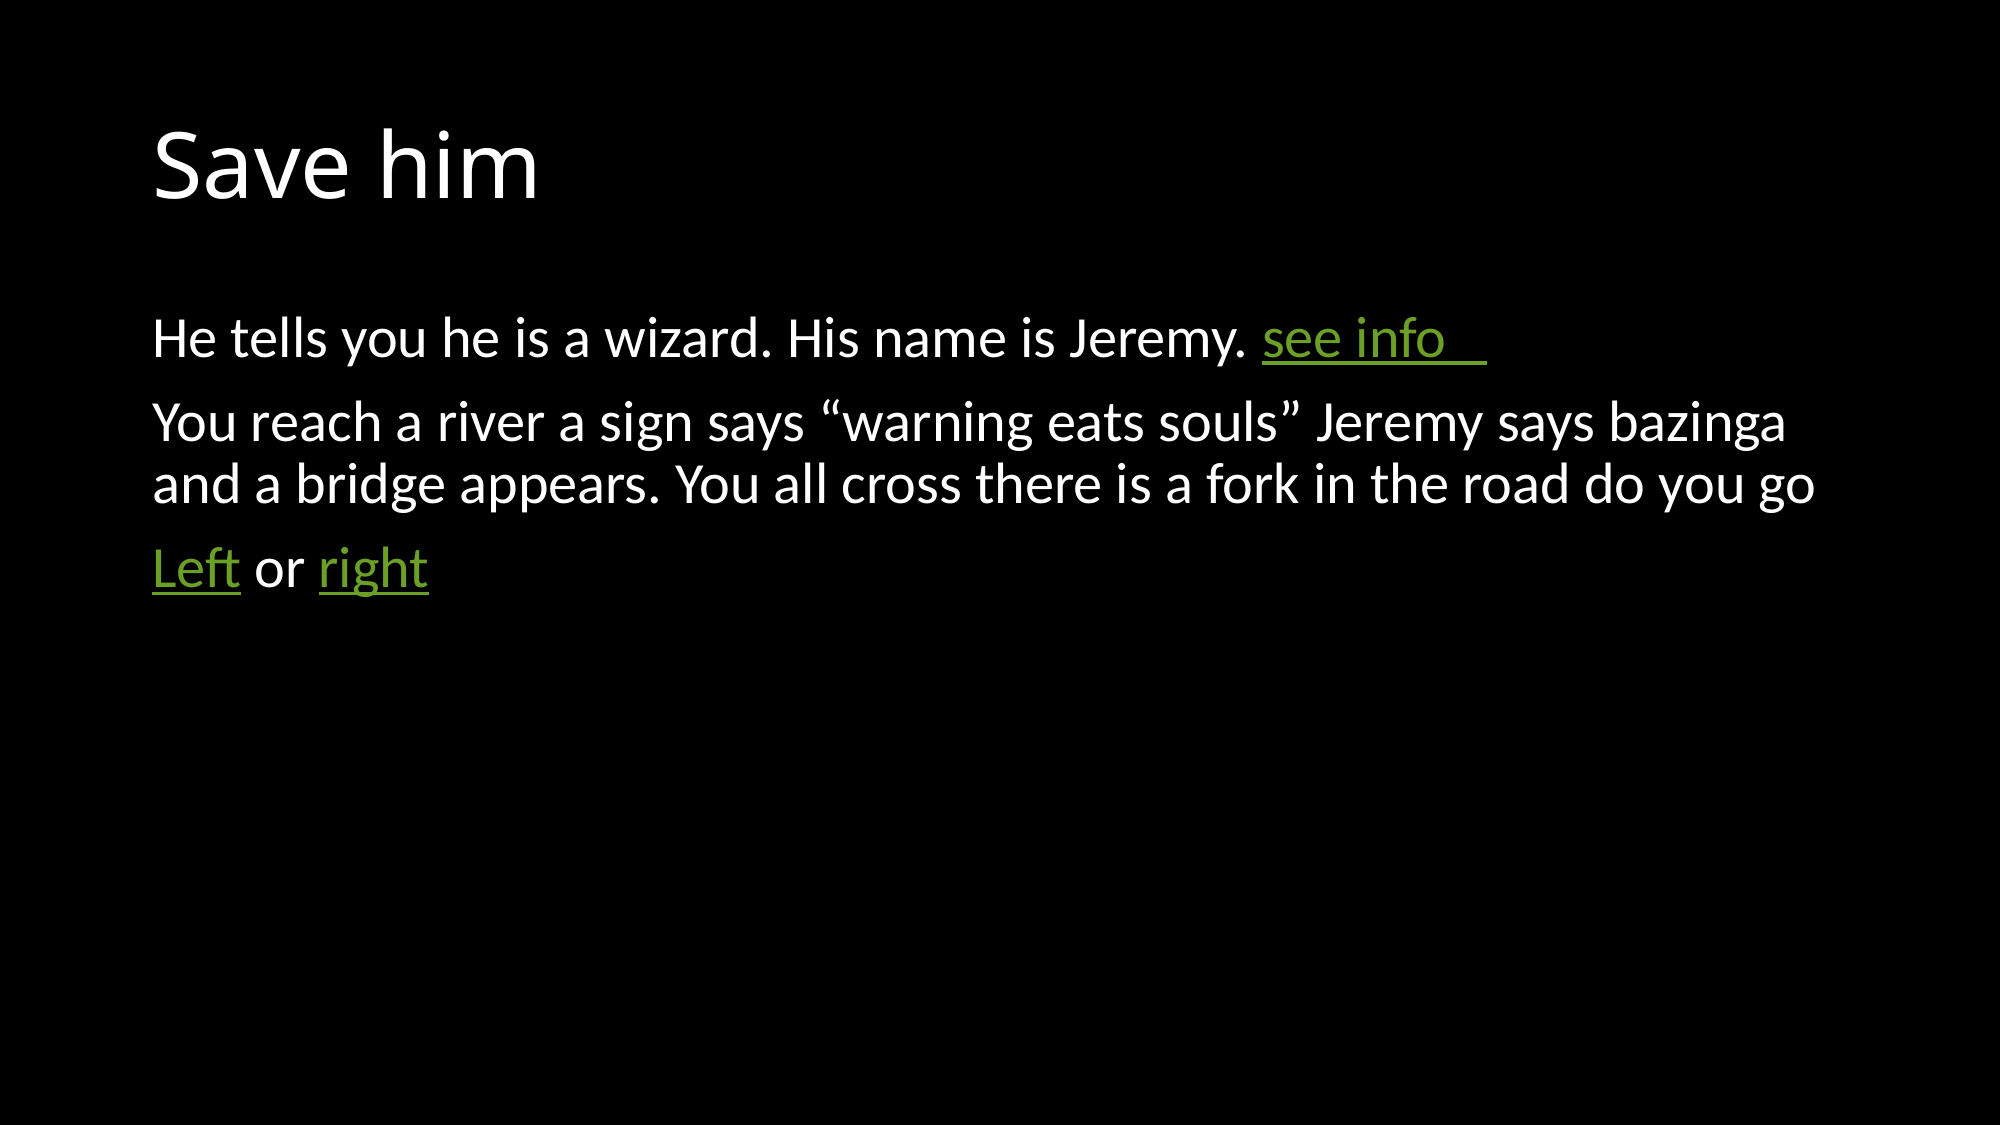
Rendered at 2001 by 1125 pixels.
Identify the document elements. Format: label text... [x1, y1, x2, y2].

list He tells you he is a wizard. His name is Jeremy. see info You reach a river a sign says “warning eats souls” Jeremy says bazinga and a bridge appears. You all cross there is a fork in the road do you go Left or right [137, 299, 1863, 1014]
title Save him [137, 59, 1863, 278]
